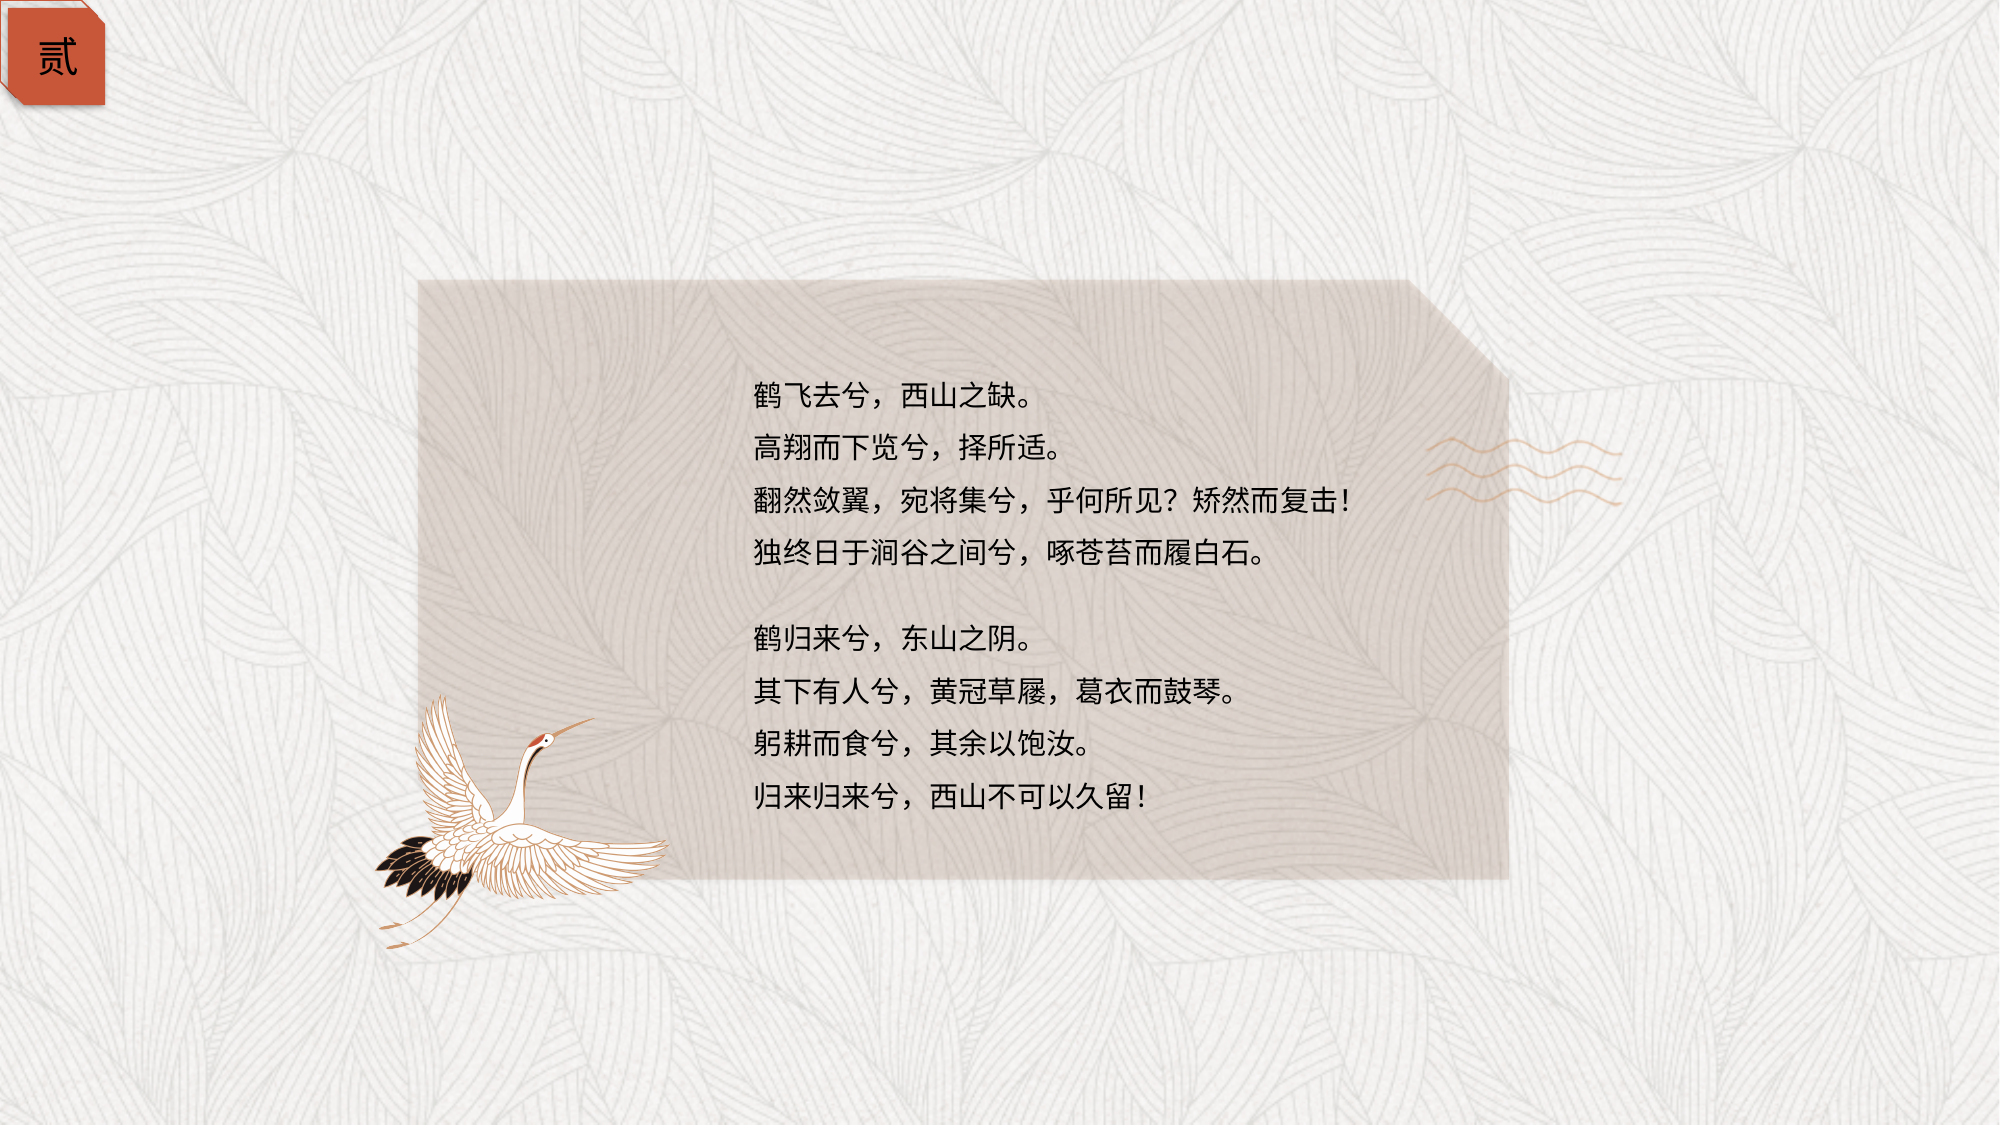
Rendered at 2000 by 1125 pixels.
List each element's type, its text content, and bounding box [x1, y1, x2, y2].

text_box [417, 278, 1510, 881]
text_box 鹤飞去兮，西山之缺。 高翔而下览兮，择所适。 翻然敛翼，宛将集兮，乎何所见？矫然而复击！ 独终日于涧谷之间兮，啄苍苔而履白石。 [739, 352, 1387, 577]
text_box 鹤归来兮，东山之阴。 其下有人兮，黄冠草屦，葛衣而鼓琴。 躬耕而食兮，其余以饱汝。 归来归来兮，西山不可以久留！ [739, 595, 1271, 821]
picture [0, 0, 2000, 1125]
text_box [0, 0, 106, 106]
